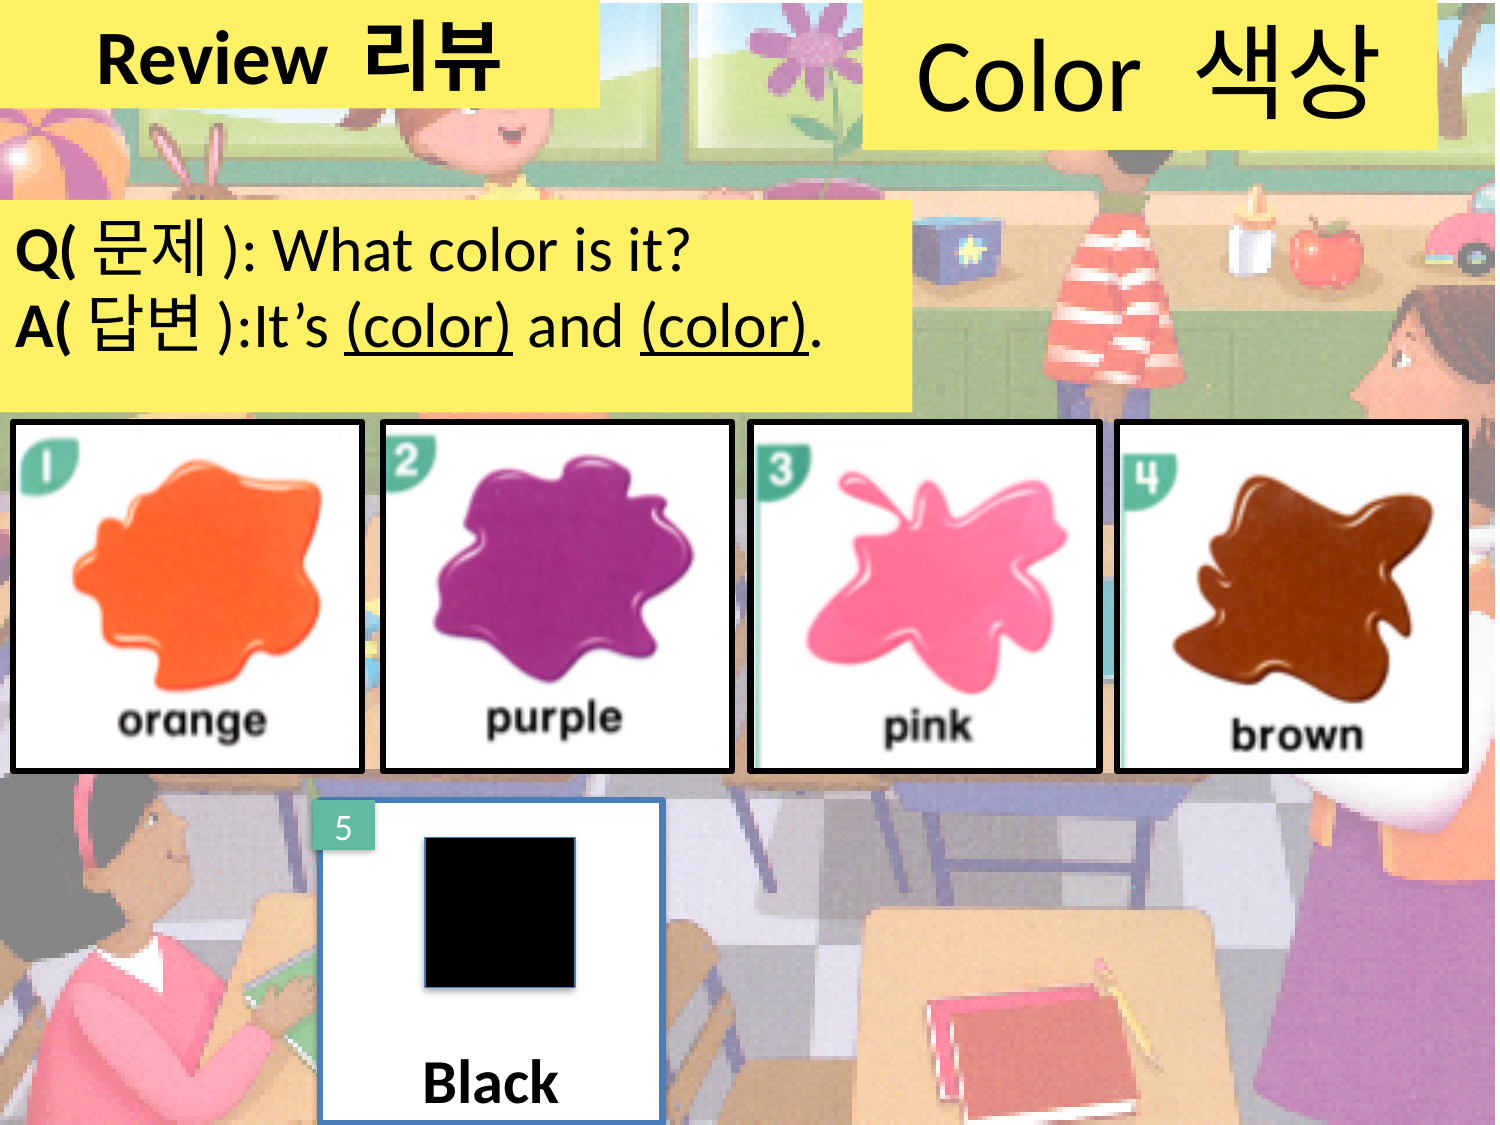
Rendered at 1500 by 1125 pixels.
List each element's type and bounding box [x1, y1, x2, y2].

text_box [312, 799, 663, 1124]
picture [0, 0, 1500, 1125]
text_box [15, 424, 729, 769]
text_box [753, 424, 1463, 768]
